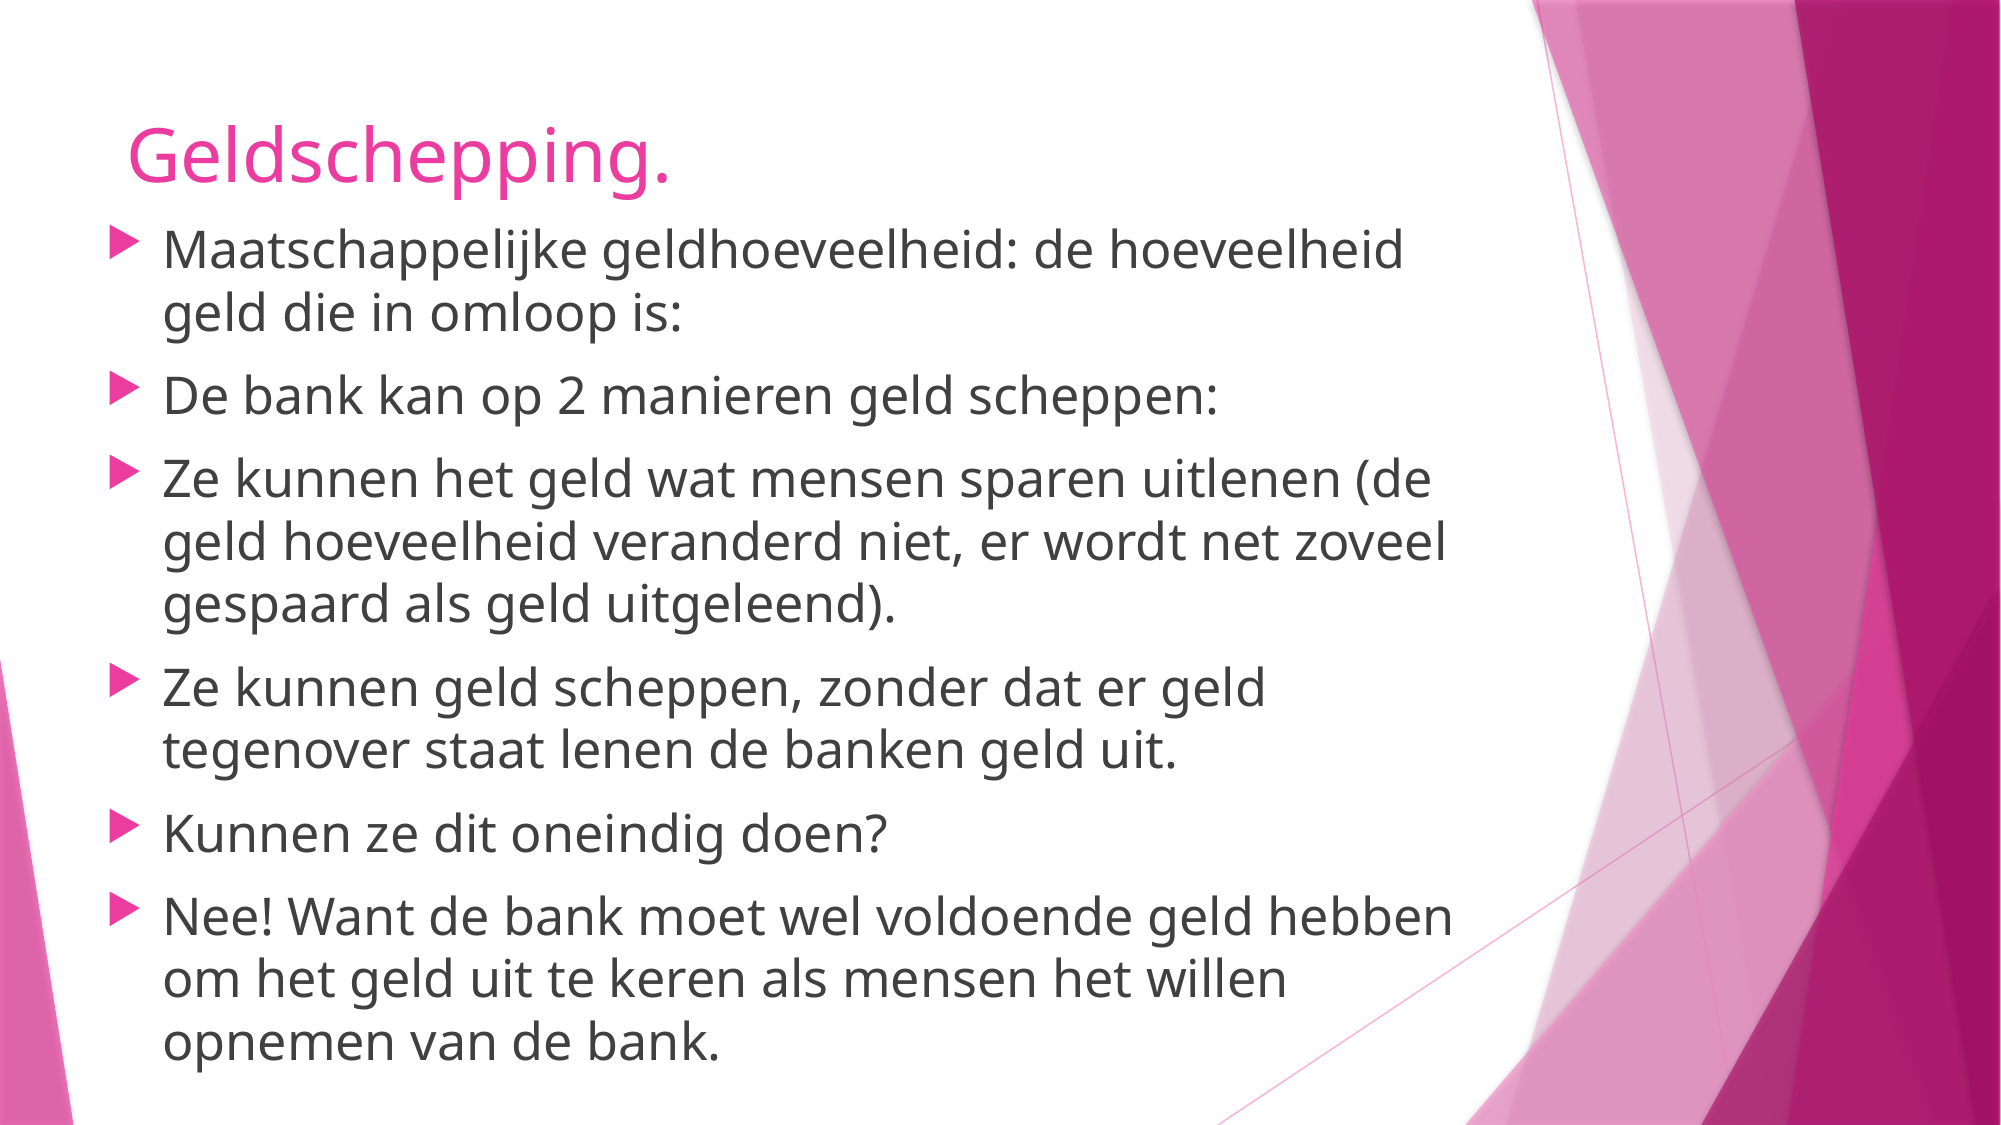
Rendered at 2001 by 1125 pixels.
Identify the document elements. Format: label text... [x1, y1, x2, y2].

list Maatschappelijke geldhoeveelheid: de hoeveelheid geld die in omloop is: De bank kan op 2 manieren geld scheppen: Ze kunnen het geld wat mensen sparen uitlenen (de geld hoeveelheid veranderd niet, er wordt net zoveel gespaard als geld uitgeleend). Ze kunnen geld scheppen, zonder dat er geld tegenover staat lenen de banken geld uit. Kunnen ze dit oneindig doen? Nee! Want de bank moet wel voldoende geld hebben om het geld uit te keren als mensen het willen opnemen van de bank. [90, 209, 1522, 992]
title Geldschepping. [111, 99, 1522, 209]
